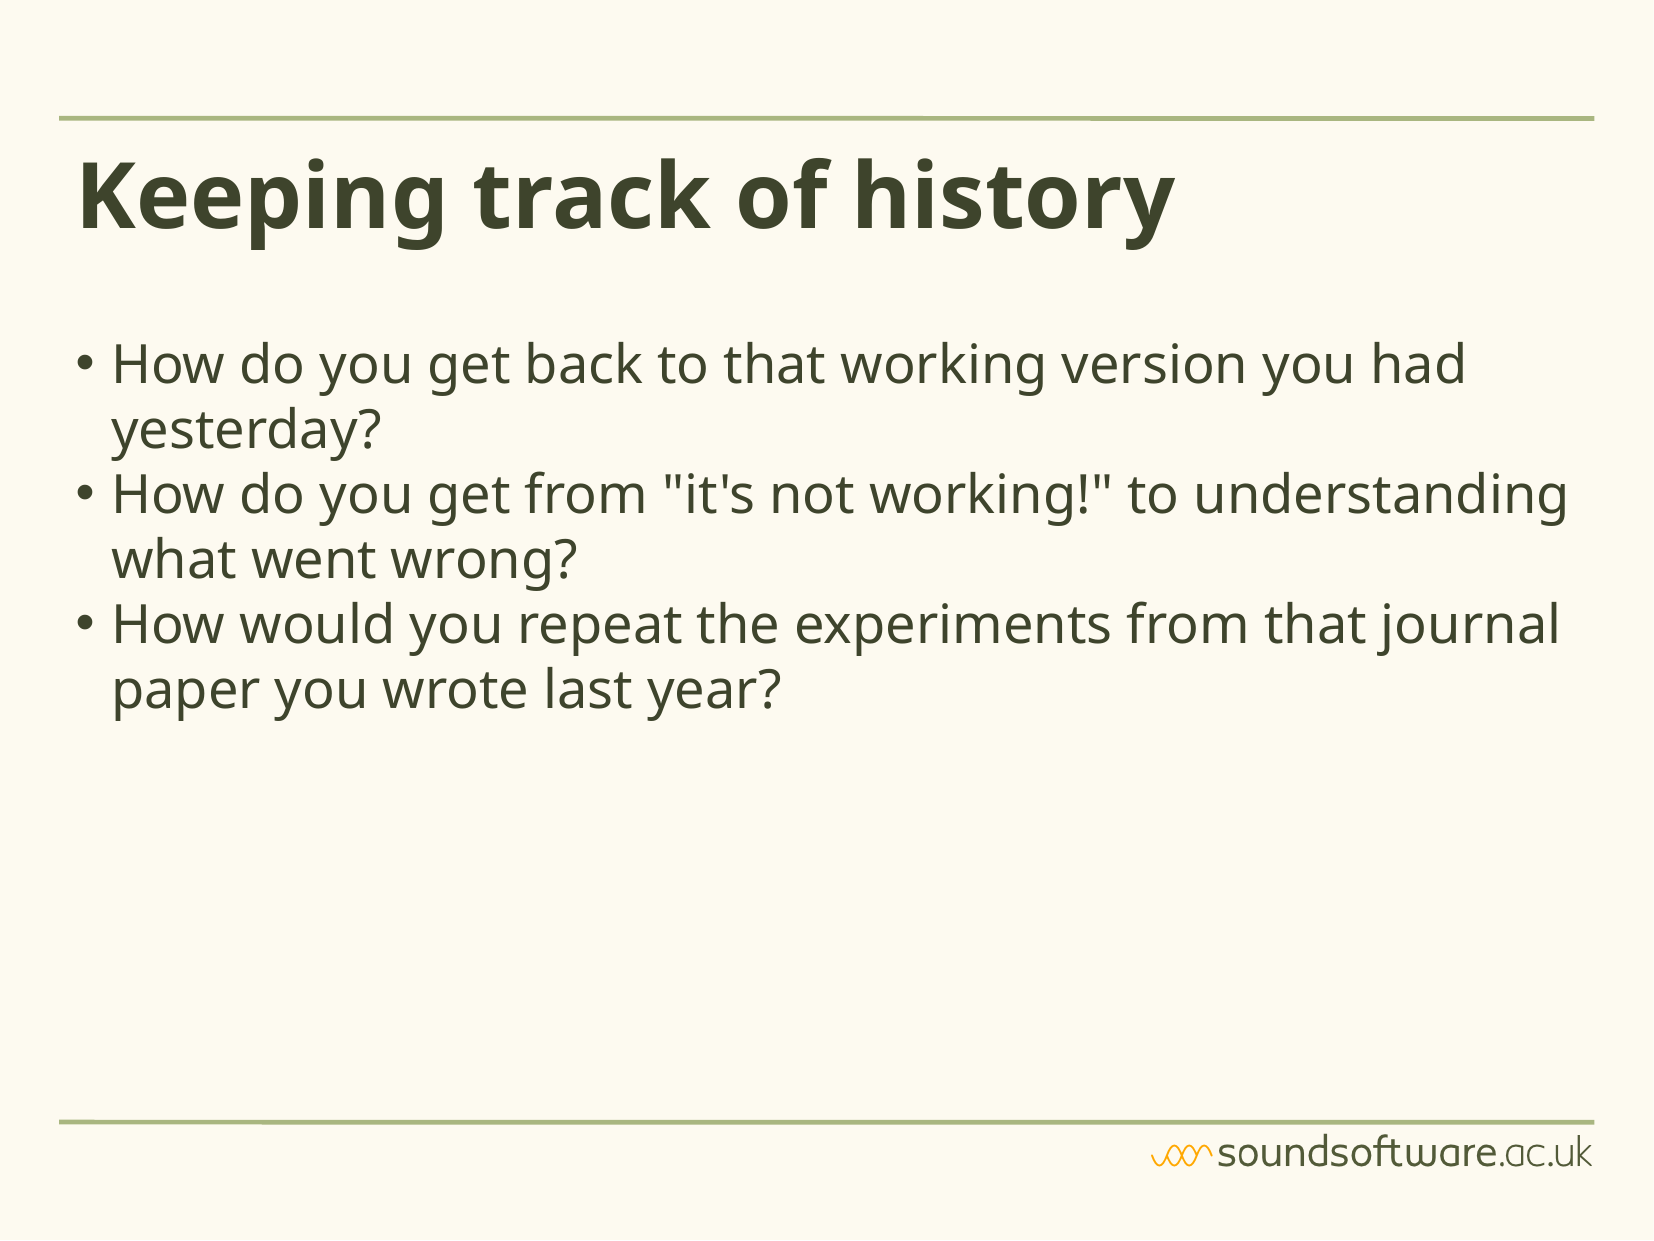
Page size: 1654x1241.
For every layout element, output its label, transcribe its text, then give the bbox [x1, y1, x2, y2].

text_box How do you get back to that working version you had yesterday? How do you get from "it's not working!" to understanding what went wrong? How would you repeat the experiments from that journal paper you wrote last year? [59, 321, 1594, 1139]
picture [1151, 1139, 1592, 1167]
text_box Keeping track of history [59, 118, 1594, 265]
